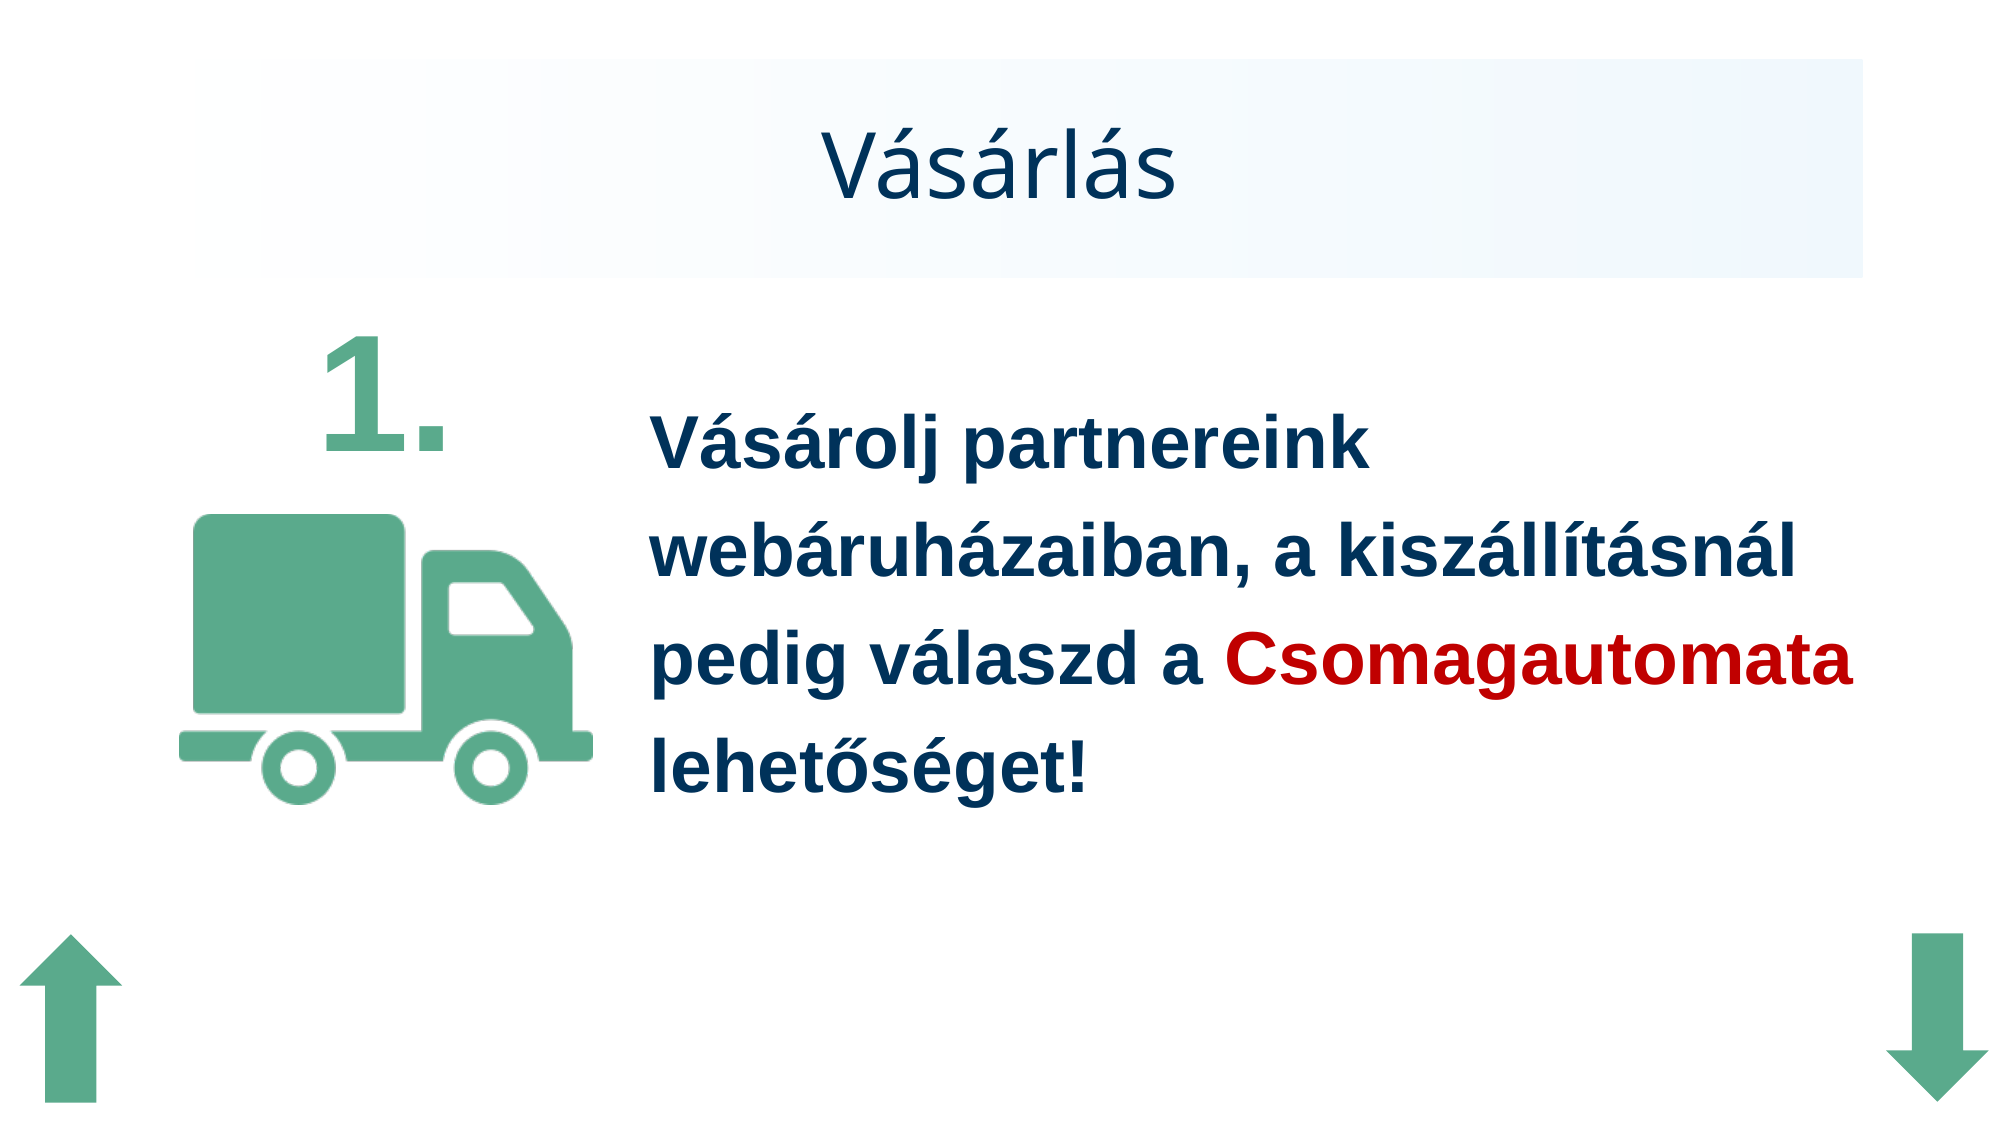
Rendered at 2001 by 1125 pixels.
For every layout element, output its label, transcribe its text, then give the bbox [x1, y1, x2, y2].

list 1. [137, 299, 634, 1014]
picture [178, 514, 594, 806]
title Vásárlás [137, 59, 1863, 278]
list Vásárolj partnereink webáruházaiban, a kiszállításnál pedig válaszd a Csomagautomata lehetőséget! [634, 299, 1971, 1014]
